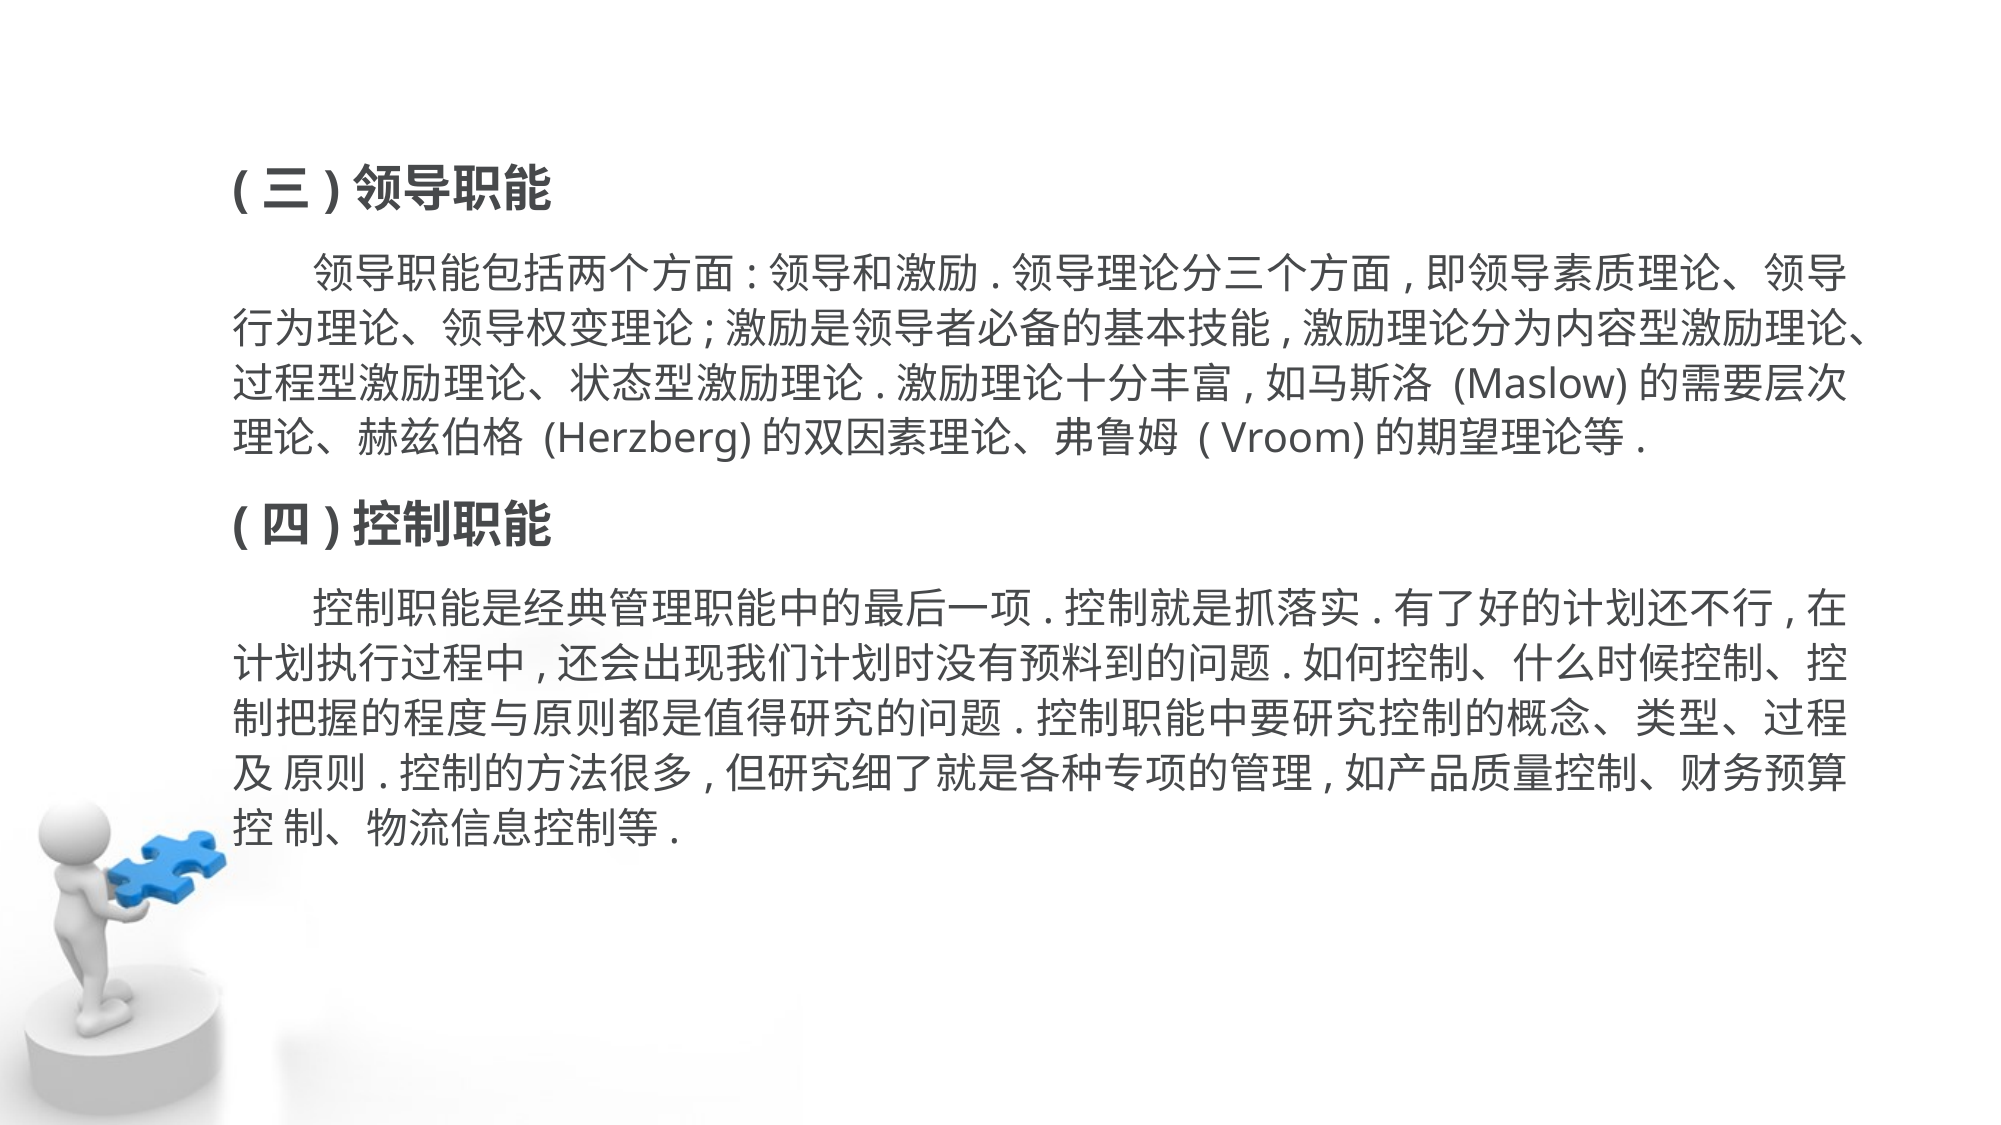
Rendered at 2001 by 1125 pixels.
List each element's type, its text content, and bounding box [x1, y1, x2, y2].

list (三)领导职能 领导职能包括两个方面:领导和激励.领导理论分三个方面,即领导素质理论、领导行为理论、领导权变理论;激励是领导者必备的基本技能,激励理论分为内容型激励理论、过程型激励理论、状态型激励理论.激励理论十分丰富,如马斯洛 (Maslow)的需要层次理论、赫兹伯格 (Herzberg)的双因素理论、弗鲁姆 ( Vroom)的期望理论等. (四)控制职能 控制职能是经典管理职能中的最后一项.控制就是抓落实.有了好的计划还不行,在 计划执行过程中,还会出现我们计划时没有预料到的问题.如何控制、什么时候控制、控 制把握的程度与原则都是值得研究的问题.控制职能中要研究控制的概念、类型、过程及 原则.控制的方法很多,但研究细了就是各种专项的管理,如产品质量控制、财务预算控 制、物流信息控制等. [217, 142, 1864, 1014]
picture [0, 383, 1296, 1125]
